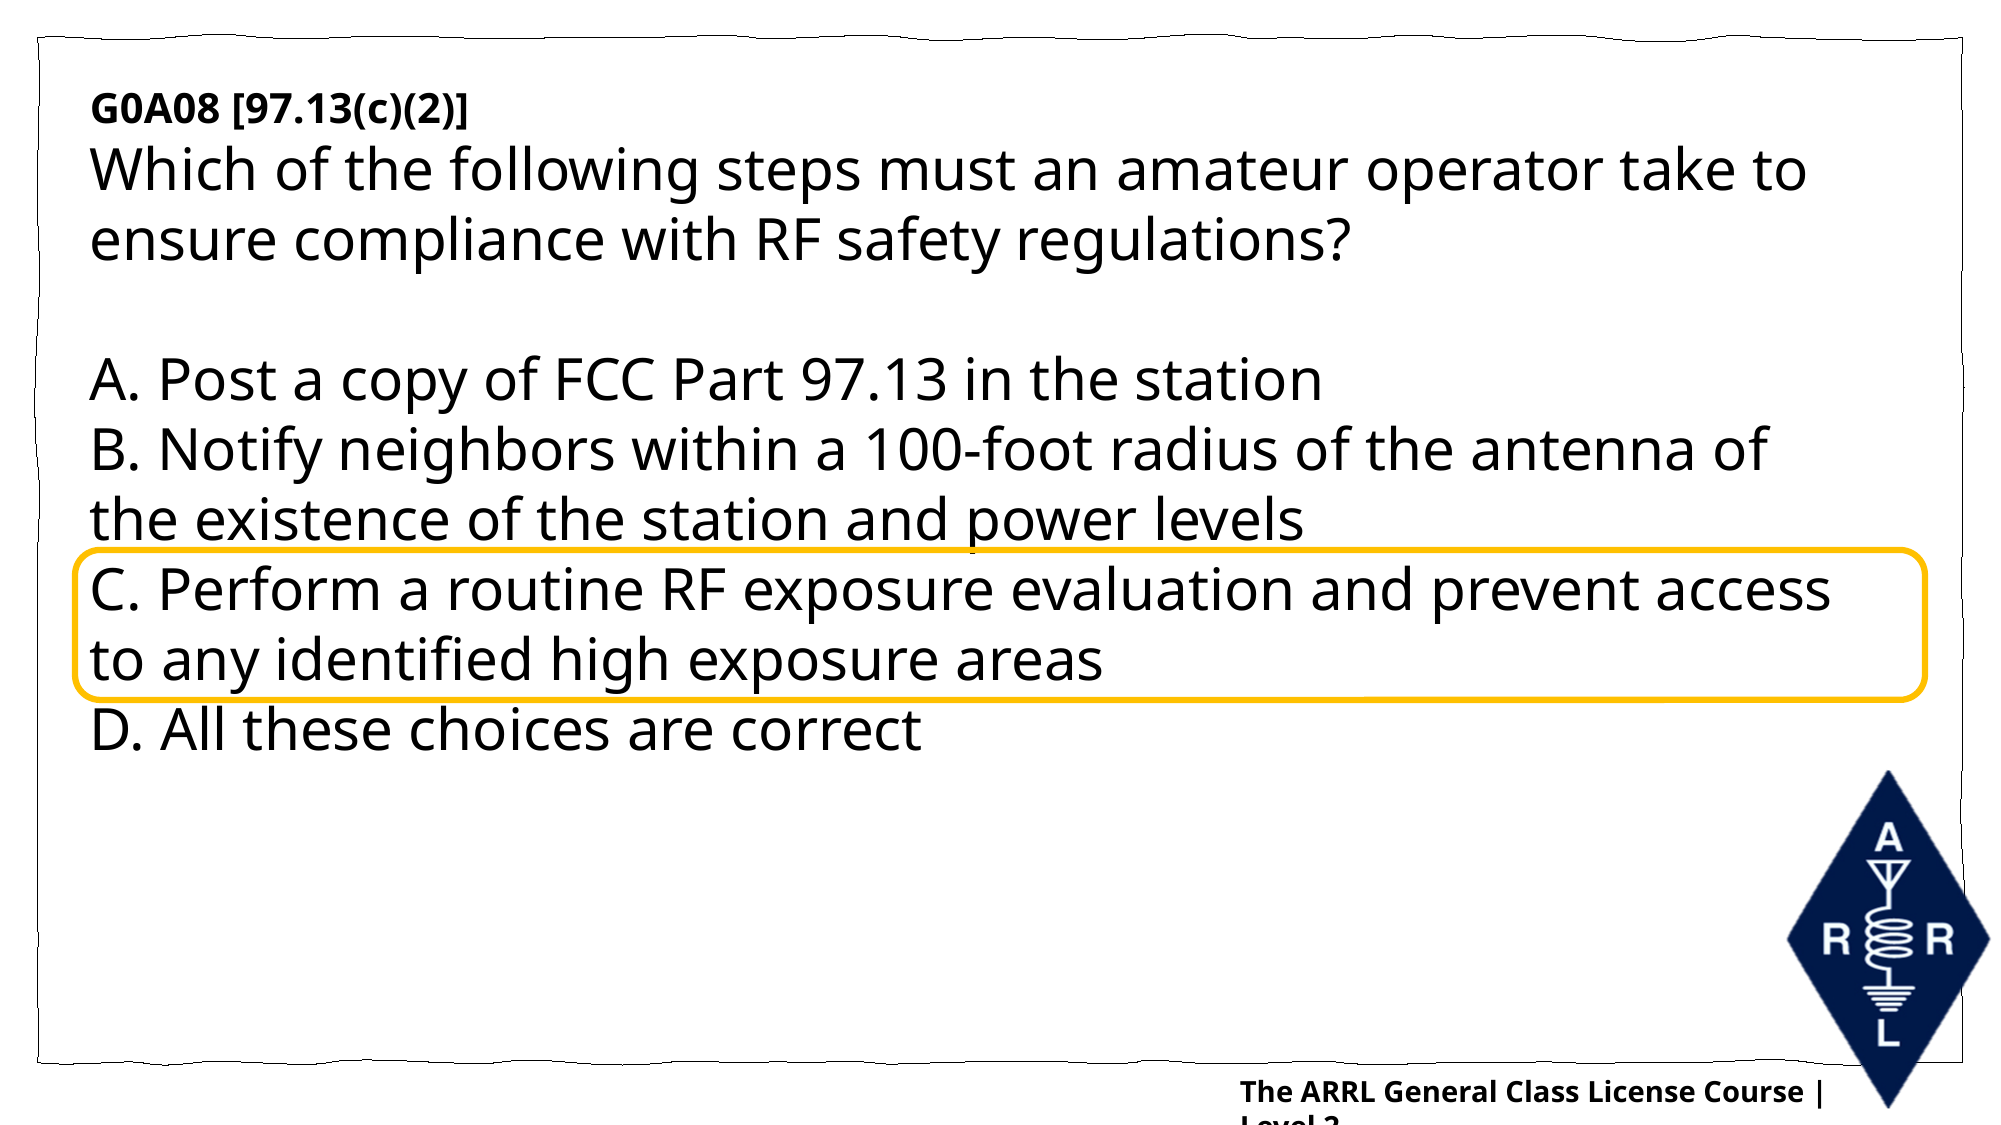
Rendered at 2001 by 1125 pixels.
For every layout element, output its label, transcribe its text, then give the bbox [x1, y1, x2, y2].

text_box G0A08 [97.13(c)(2)] Which of the following steps must an amateur operator take to ensure compliance with RF safety regulations? A. Post a copy of FCC Part 97.13 in the station B. Notify neighbors within a 100-foot radius of the antenna of the existence of the station and power levels C. Perform a routine RF exposure evaluation and prevent access to any identified high exposure areas D. All these choices are correct [75, 74, 1850, 564]
text_box [73, 548, 1927, 701]
text_box G0A08 [97.13(c)(2)] Which of the following steps must an amateur operator take to ensure compliance with RF safety regulations? A. Post a copy of FCC Part 97.13 in the station B. Notify neighbors within a 100-foot radius of the antenna of the existence of the station and power levels C. Perform a routine RF exposure evaluation and prevent access to any identified high exposure areas D. All these choices are correct [75, 686, 1850, 770]
picture [1773, 752, 1999, 1125]
